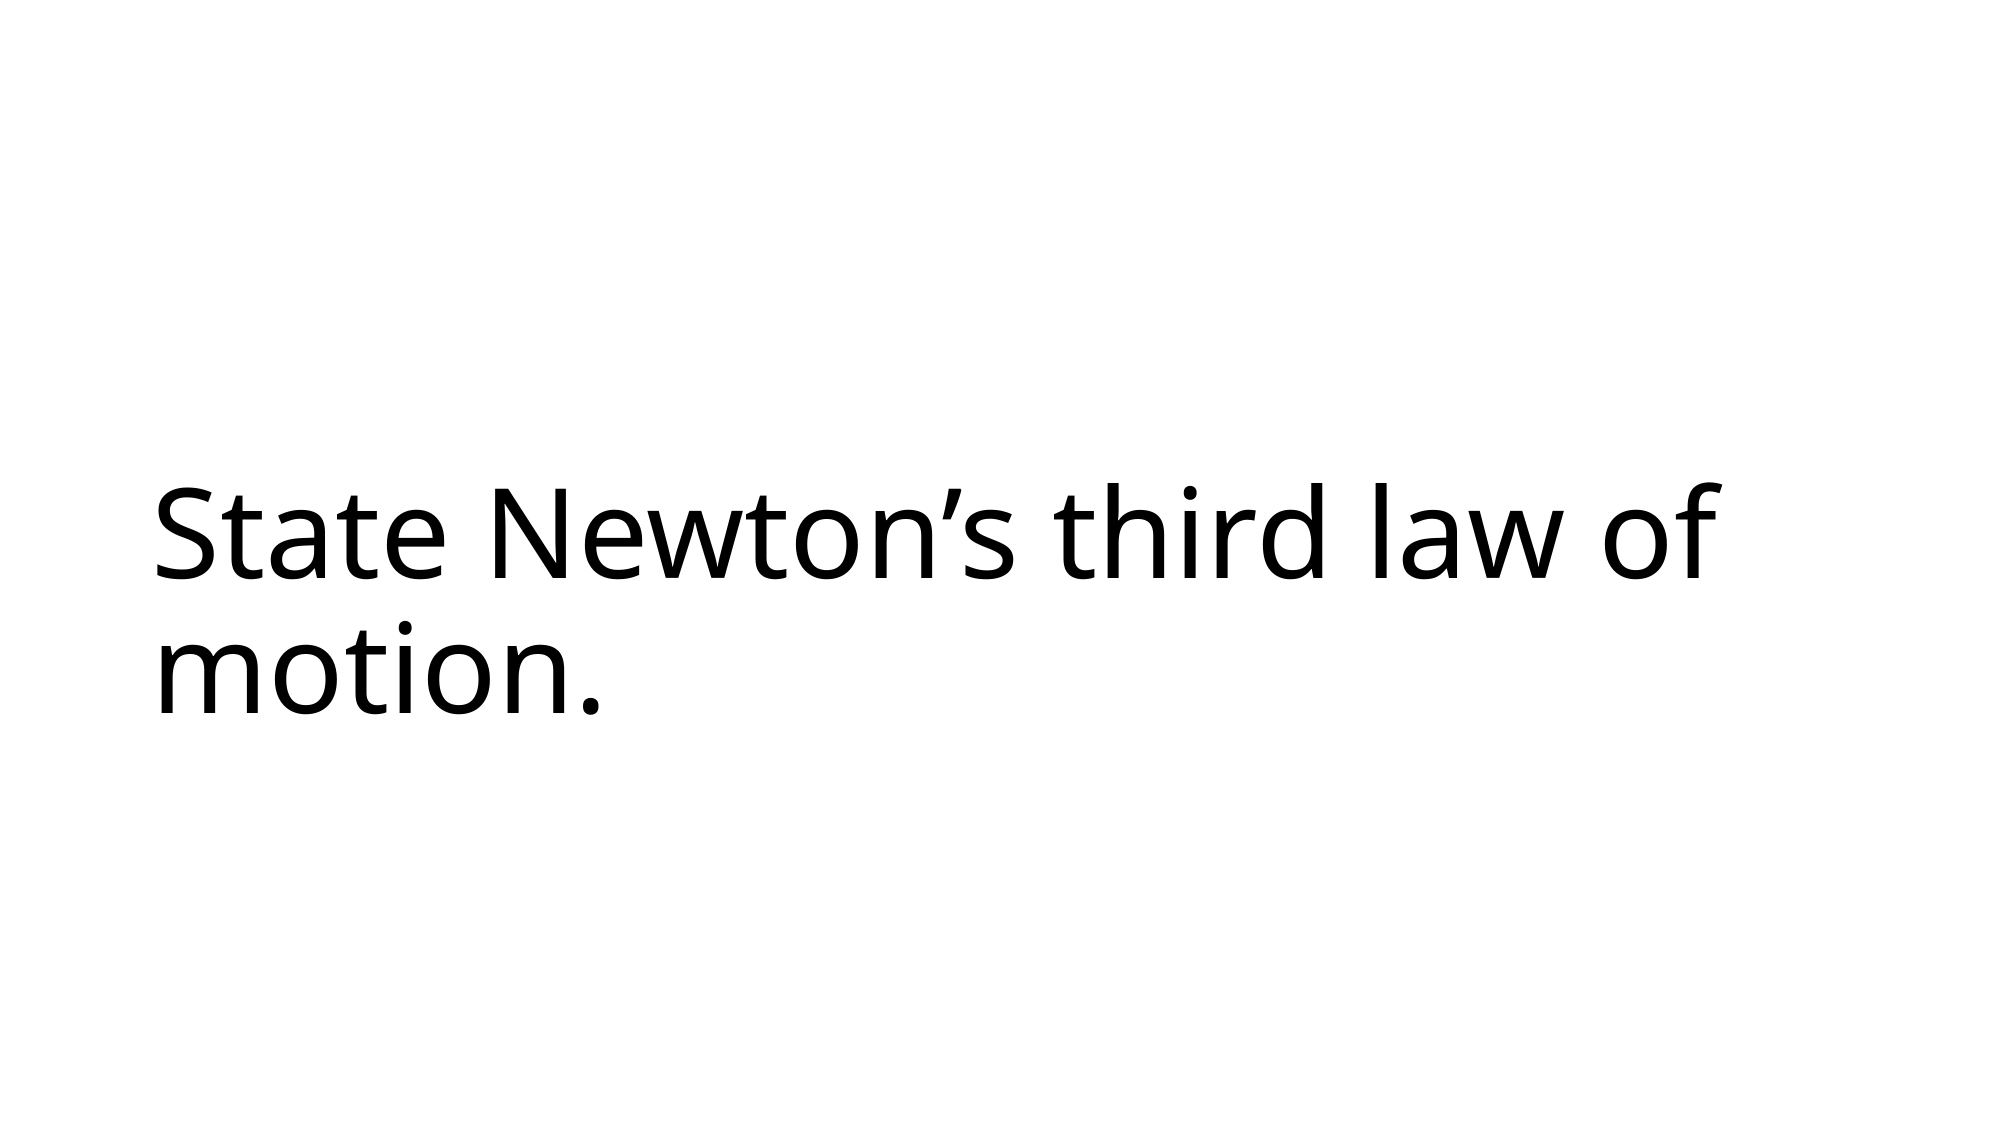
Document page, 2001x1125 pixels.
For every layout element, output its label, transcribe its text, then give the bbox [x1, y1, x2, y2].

title State Newton’s third law of motion. [136, 280, 1862, 749]
